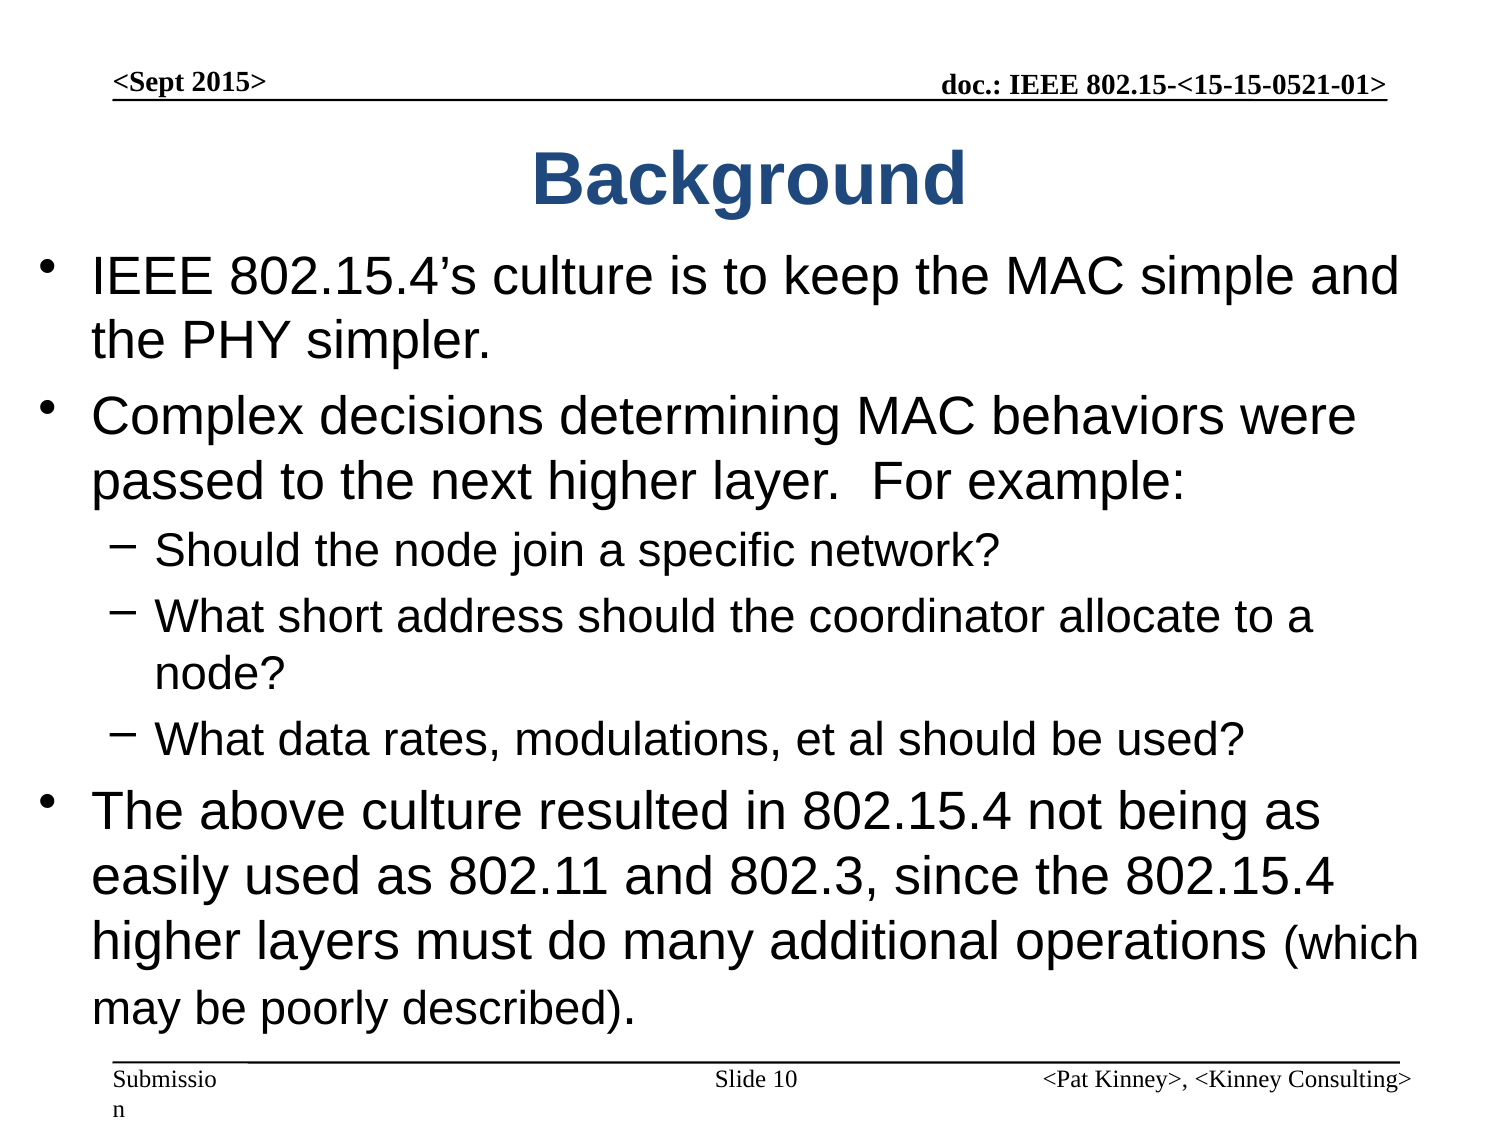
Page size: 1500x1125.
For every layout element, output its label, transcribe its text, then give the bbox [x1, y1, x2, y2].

footer <Pat Kinney>, <Kinney Consulting> [900, 1062, 1413, 1093]
slide_number Slide 10 [712, 1062, 800, 1093]
title Background [112, 112, 1388, 232]
list IEEE 802.15.4’s culture is to keep the MAC simple and the PHY simpler. Complex decisions determining MAC behaviors were passed to the next higher layer. For example: Should the node join a specific network? What short address should the coordinator allocate to a node? What data rates, modulations, et al should be used? The above culture resulted in 802.15.4 not being as easily used as 802.11 and 802.3, since the 802.15.4 higher layers must do many additional operations (which may be poorly described). [23, 232, 1443, 1062]
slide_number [112, 62, 375, 98]
